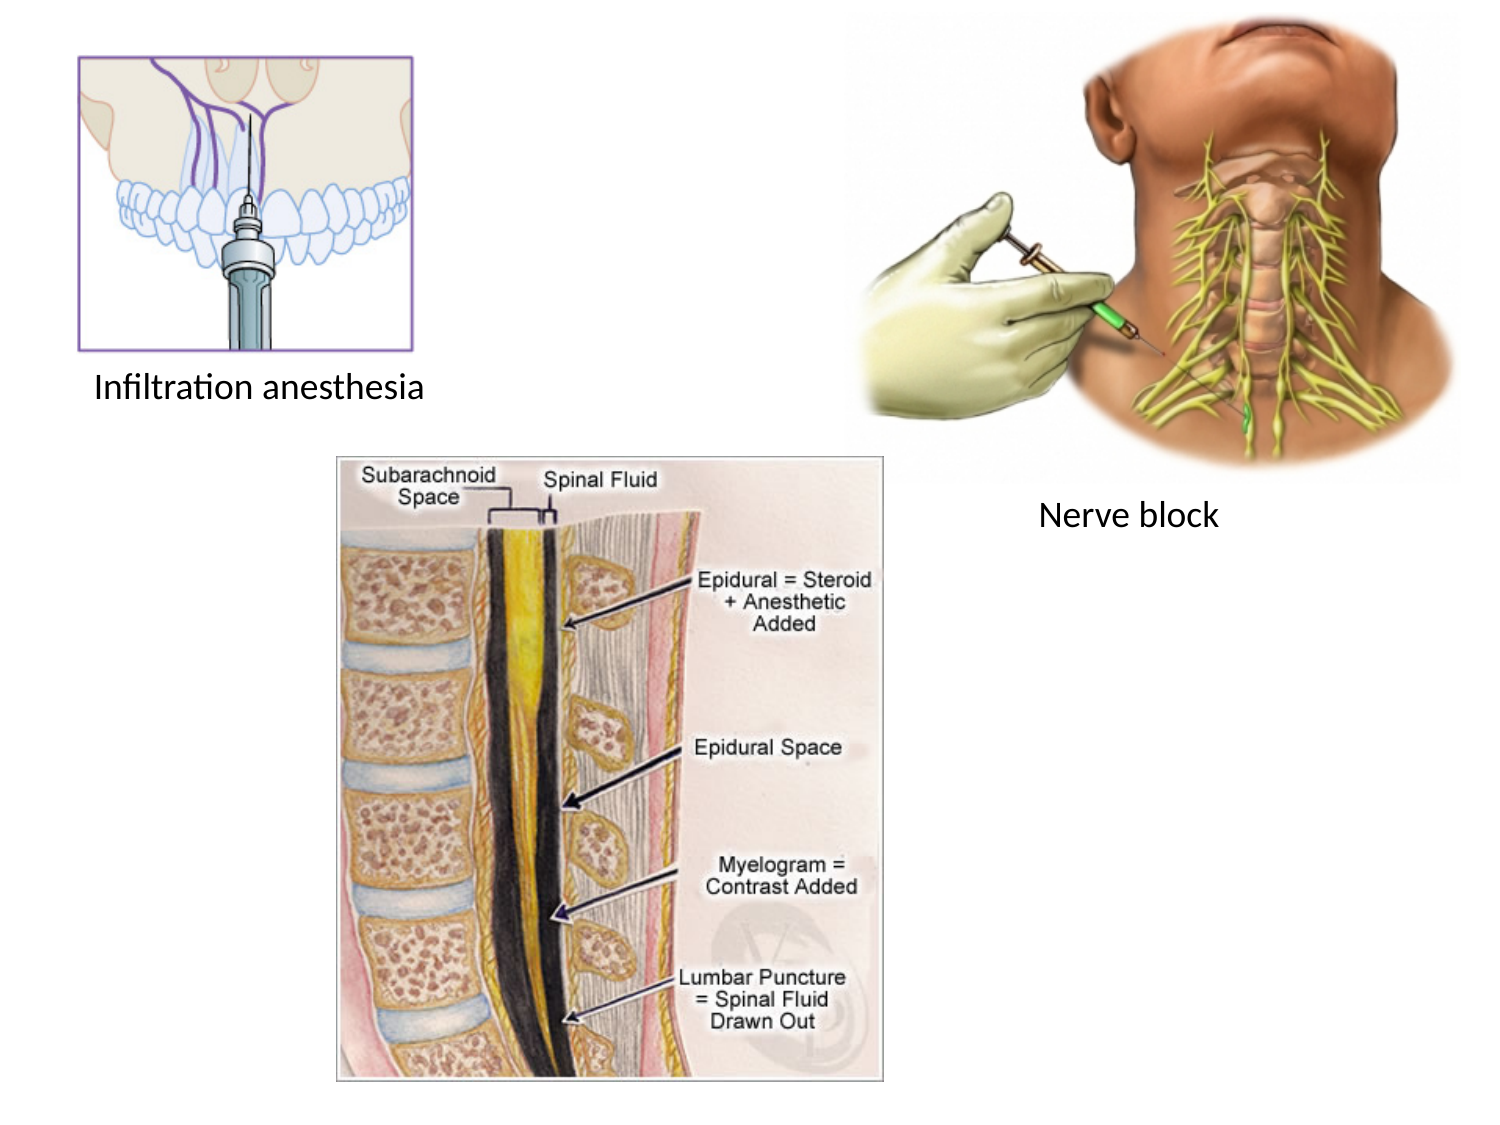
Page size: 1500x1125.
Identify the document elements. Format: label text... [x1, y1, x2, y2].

text_box Nerve block [1023, 493, 1243, 543]
picture [336, 12, 1461, 1082]
picture [76, 54, 416, 355]
text_box Infiltration anesthesia [78, 354, 449, 415]
